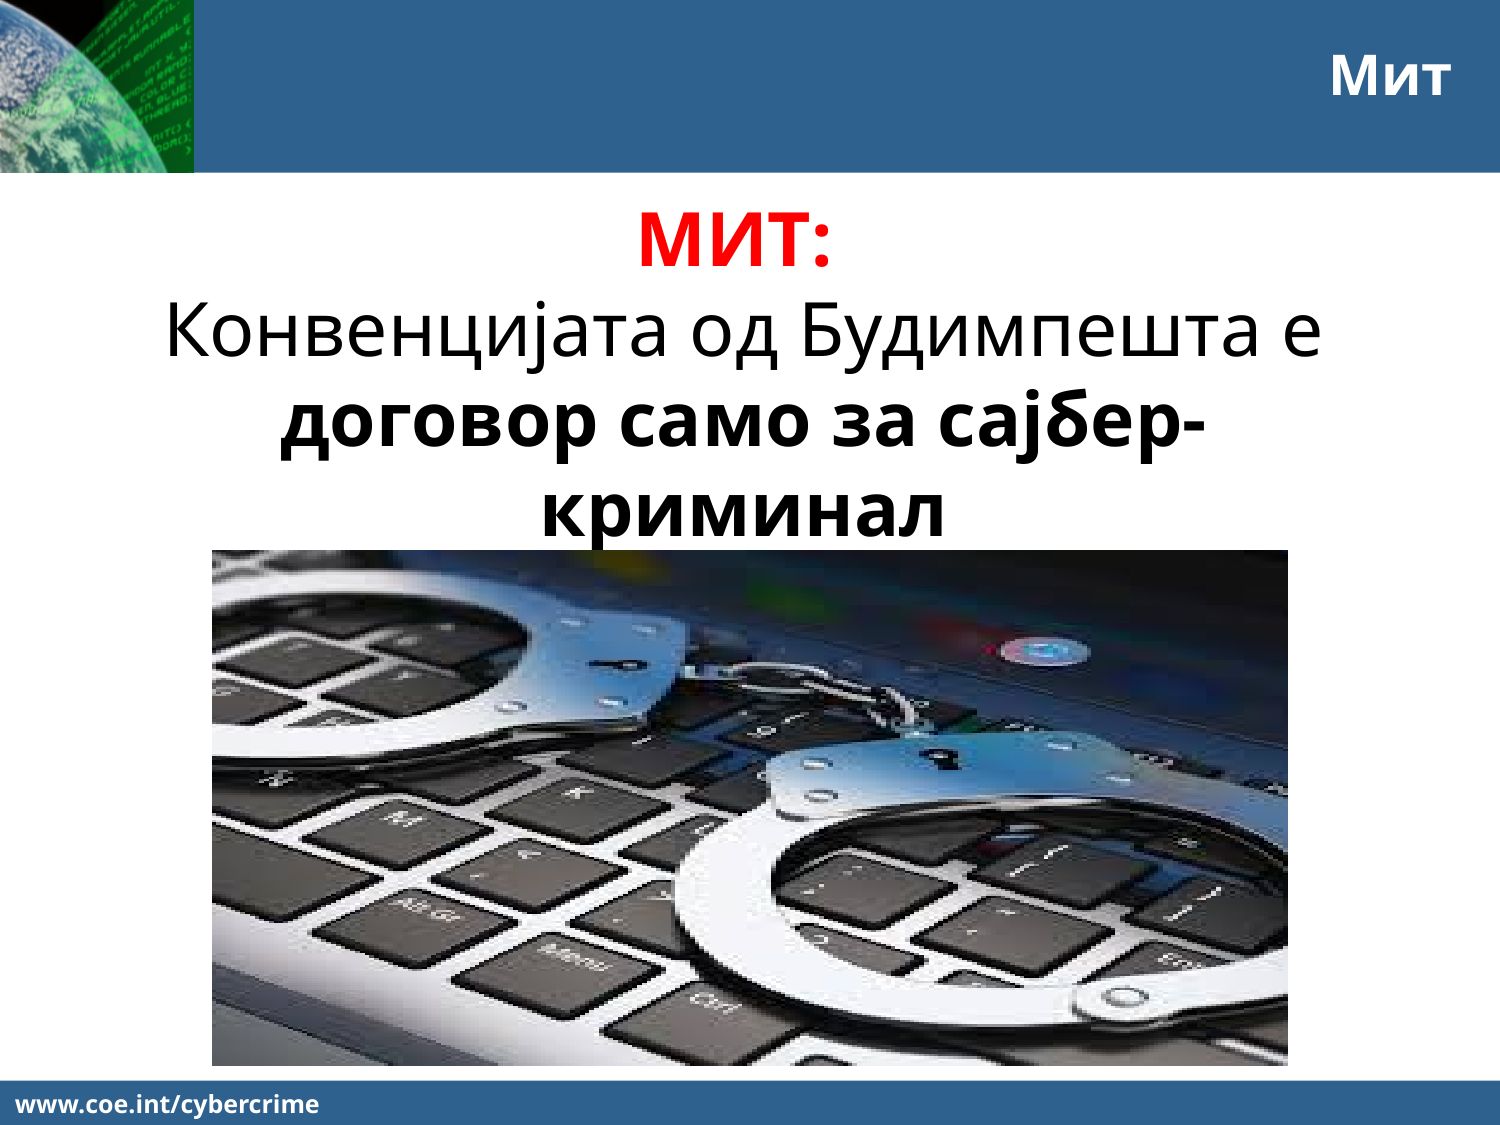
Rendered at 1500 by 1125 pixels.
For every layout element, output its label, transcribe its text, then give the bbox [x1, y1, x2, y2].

text_box МИТ: Конвенцијата од Будимпешта е договор само за сајбер-криминал [76, 184, 1412, 560]
picture [212, 550, 1288, 1066]
text_box [197, 0, 1500, 175]
picture [0, 0, 194, 173]
text_box Мит [230, 31, 1483, 114]
text_box www.coe.int/cybercrime [0, 1079, 1500, 1125]
